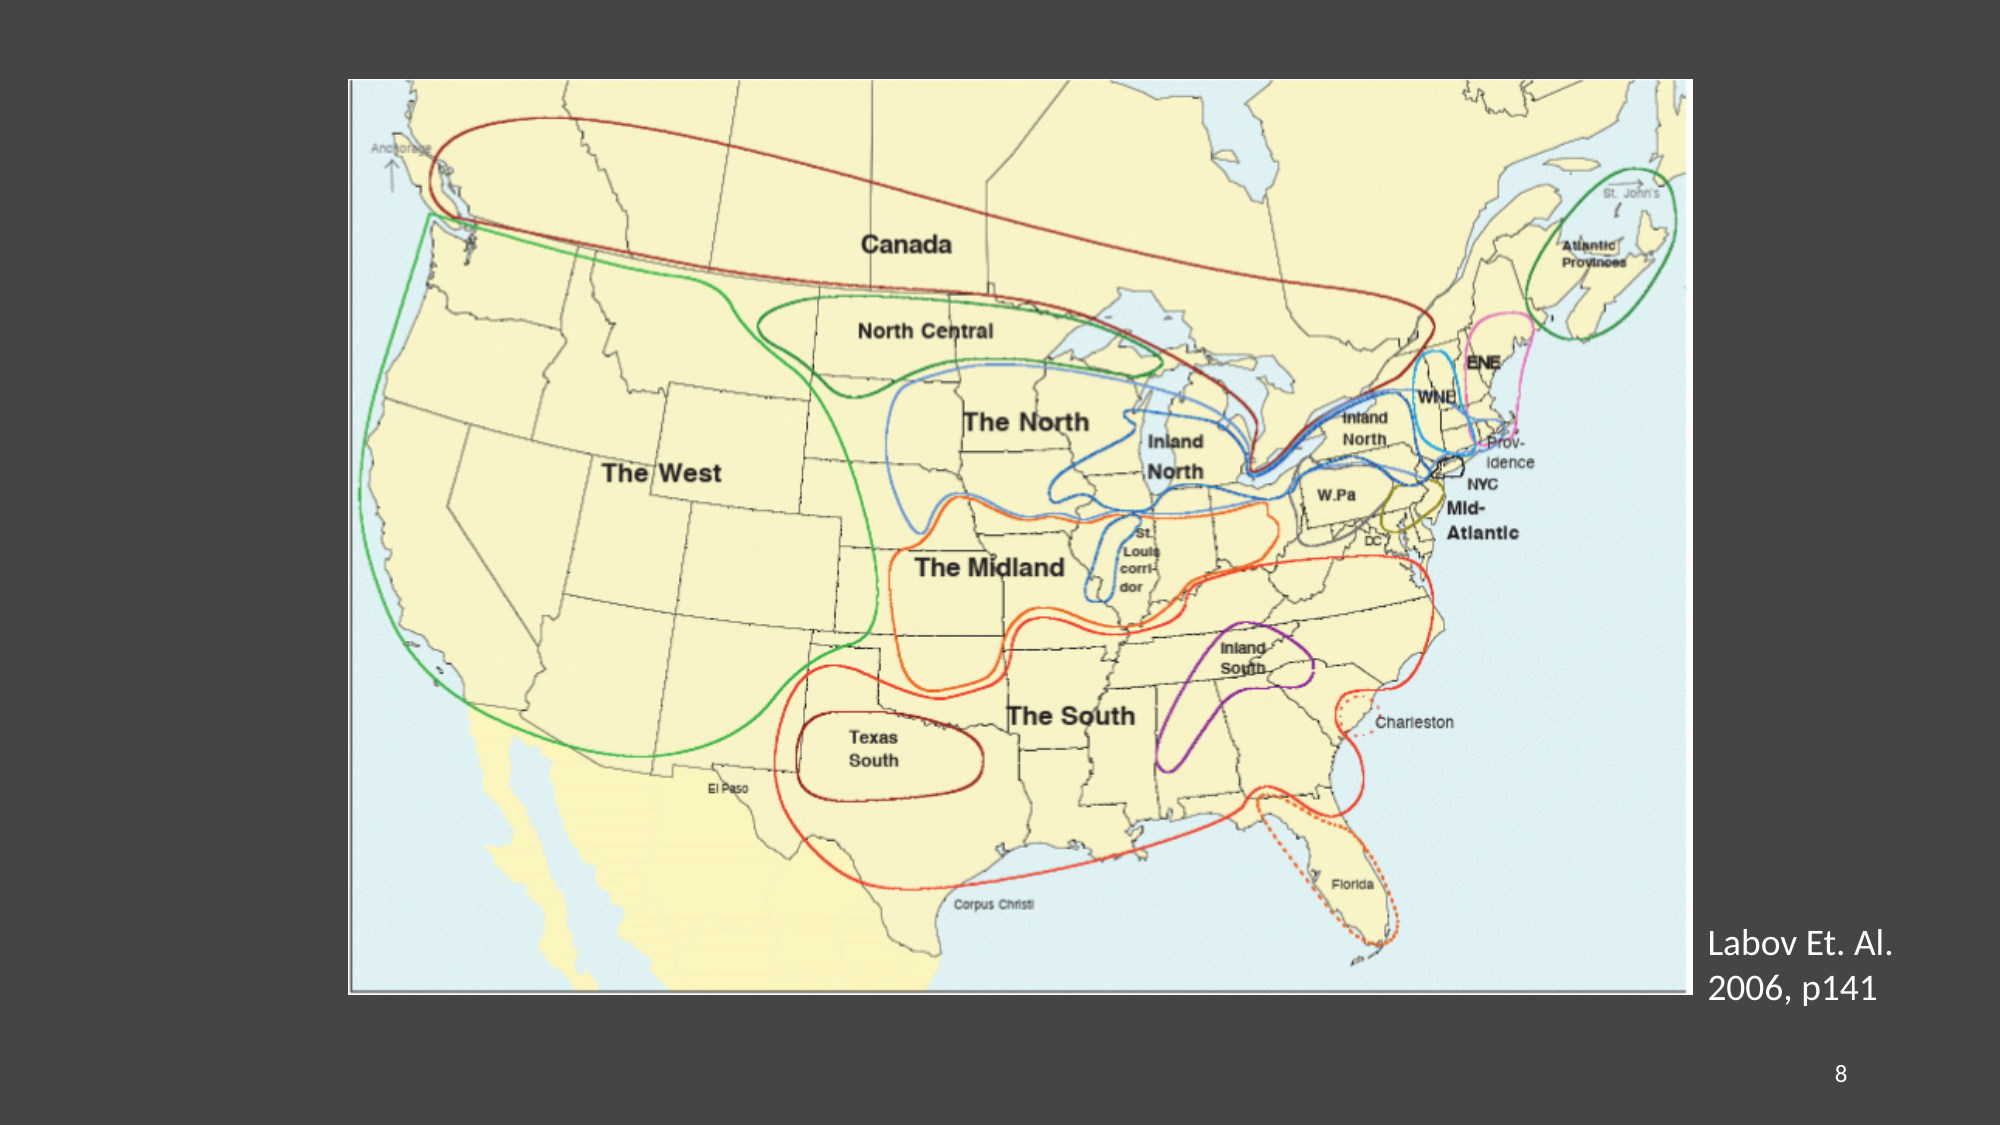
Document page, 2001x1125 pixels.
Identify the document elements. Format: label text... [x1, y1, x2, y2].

slide_number 8 [1412, 1042, 1863, 1103]
text_box Labov Et. Al. 2006, p141 [1692, 910, 1922, 1016]
picture [348, 79, 1693, 995]
